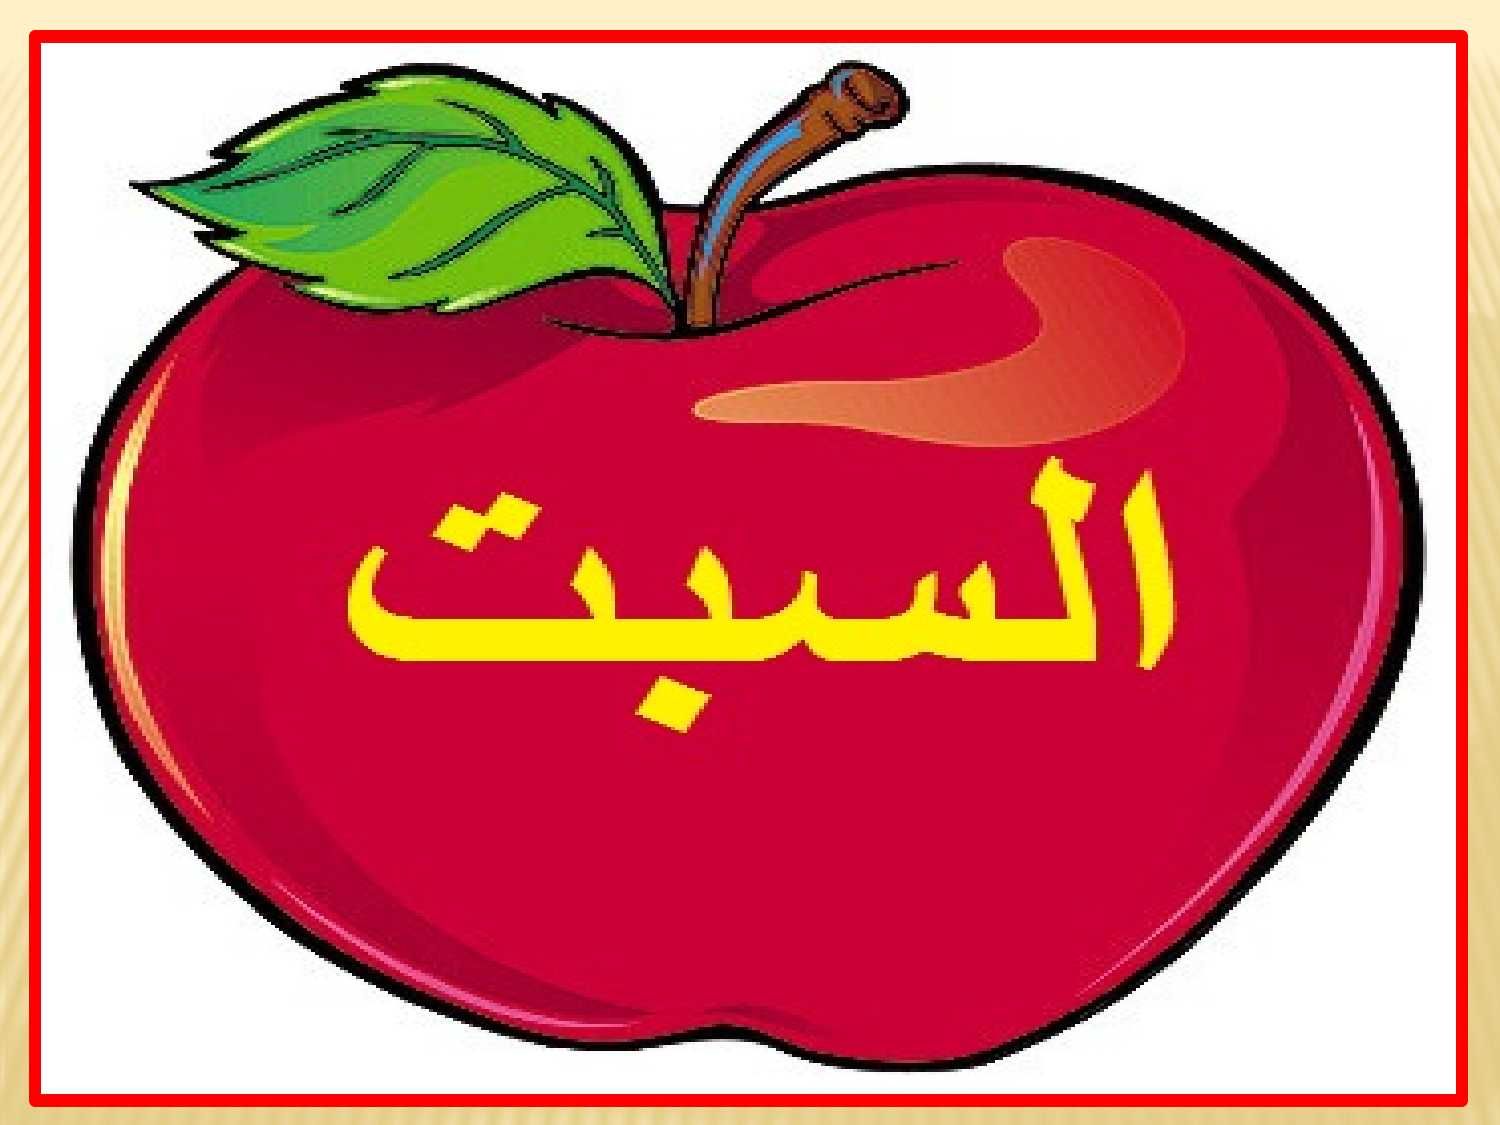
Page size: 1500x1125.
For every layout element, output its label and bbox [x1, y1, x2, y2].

picture [40, 42, 1456, 1095]
